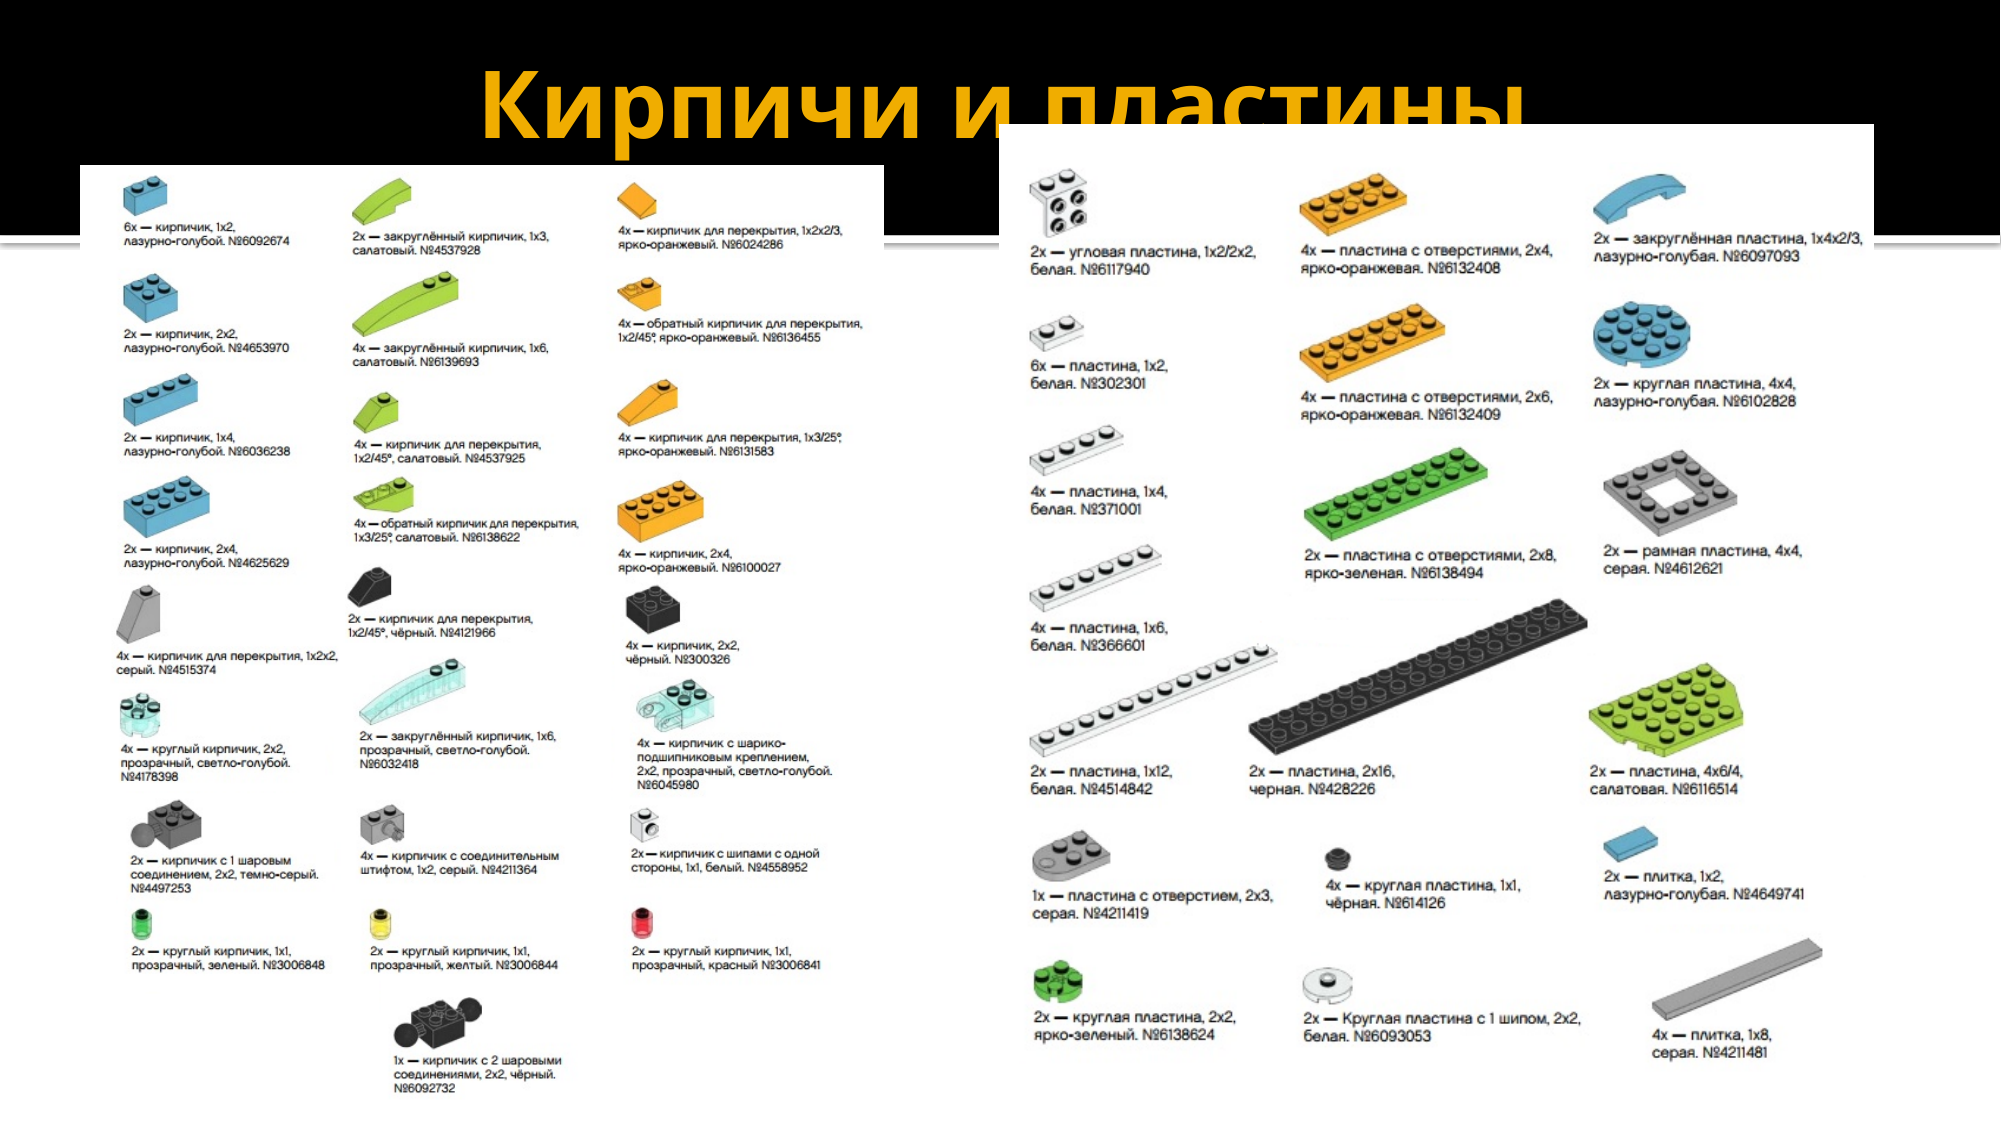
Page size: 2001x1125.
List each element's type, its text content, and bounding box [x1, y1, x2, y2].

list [80, 165, 884, 1125]
picture [999, 124, 1874, 1092]
title Кирпичи и пластины [137, 0, 1863, 211]
